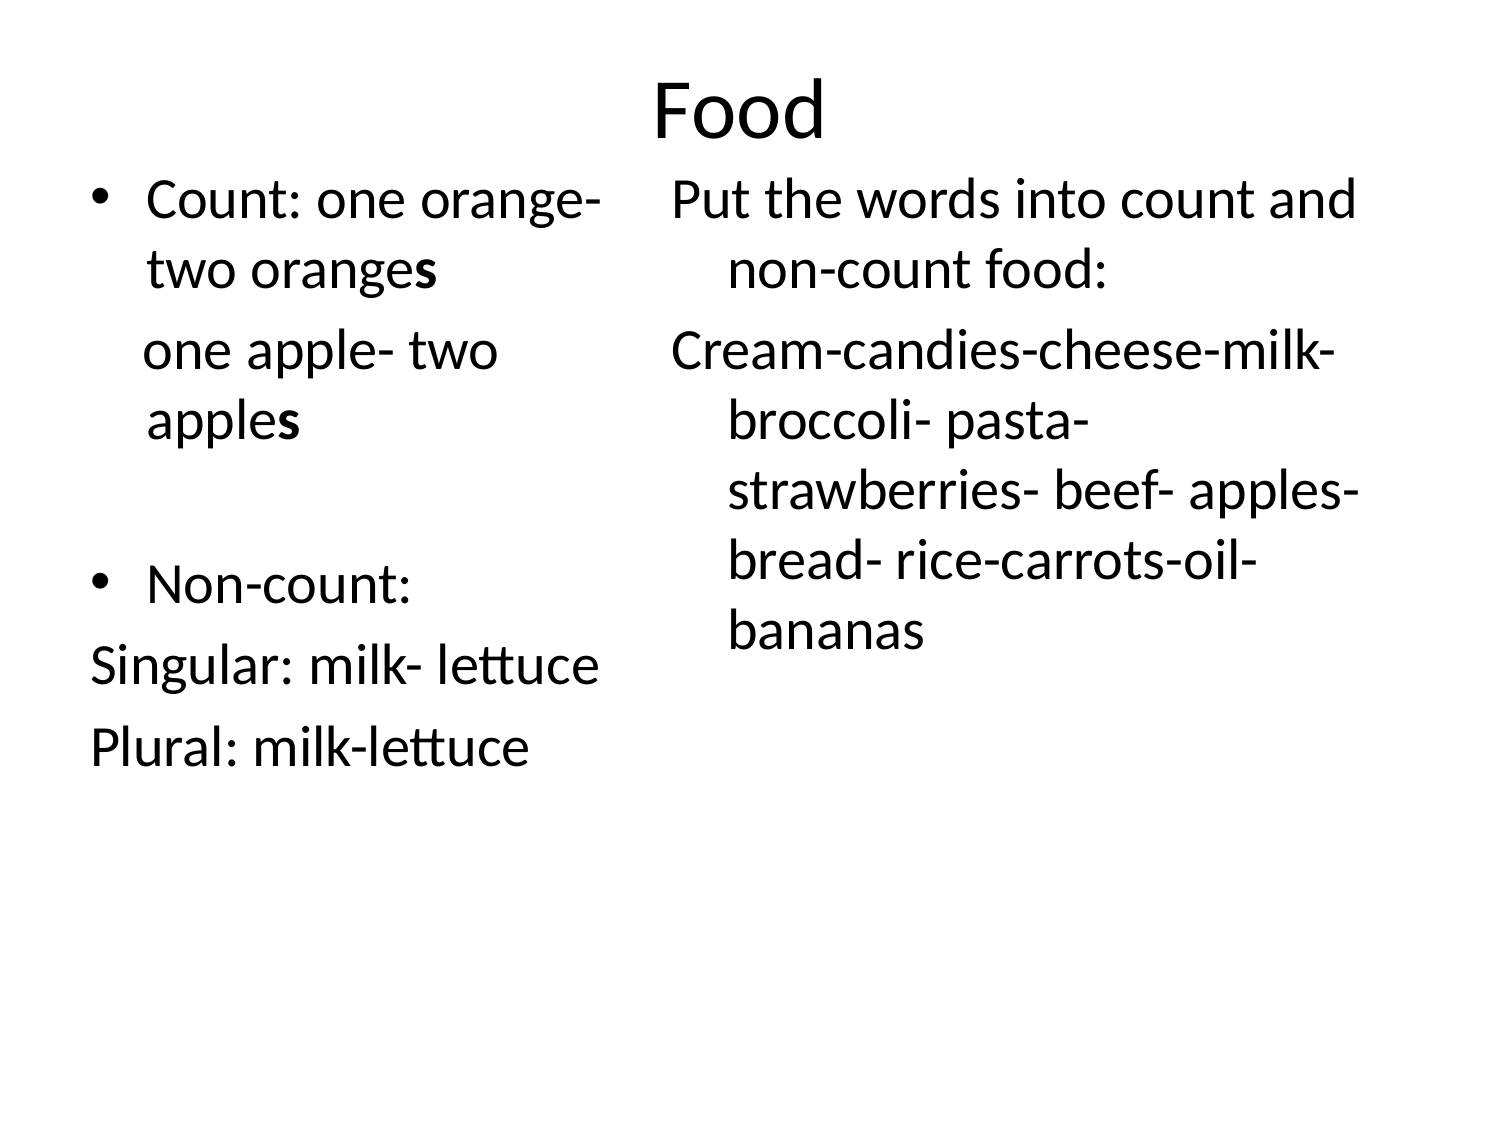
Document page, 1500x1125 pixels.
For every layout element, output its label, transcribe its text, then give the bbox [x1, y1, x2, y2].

list Count: one orange- two oranges one apple- two apples Non-count: Singular: milk- lettuce Plural: milk-lettuce [75, 152, 656, 1005]
title Food [75, 45, 1425, 152]
list Put the words into count and non-count food: Cream-candies-cheese-milk- broccoli- pasta- strawberries- beef- apples- bread- rice-carrots-oil-bananas [656, 152, 1425, 1005]
